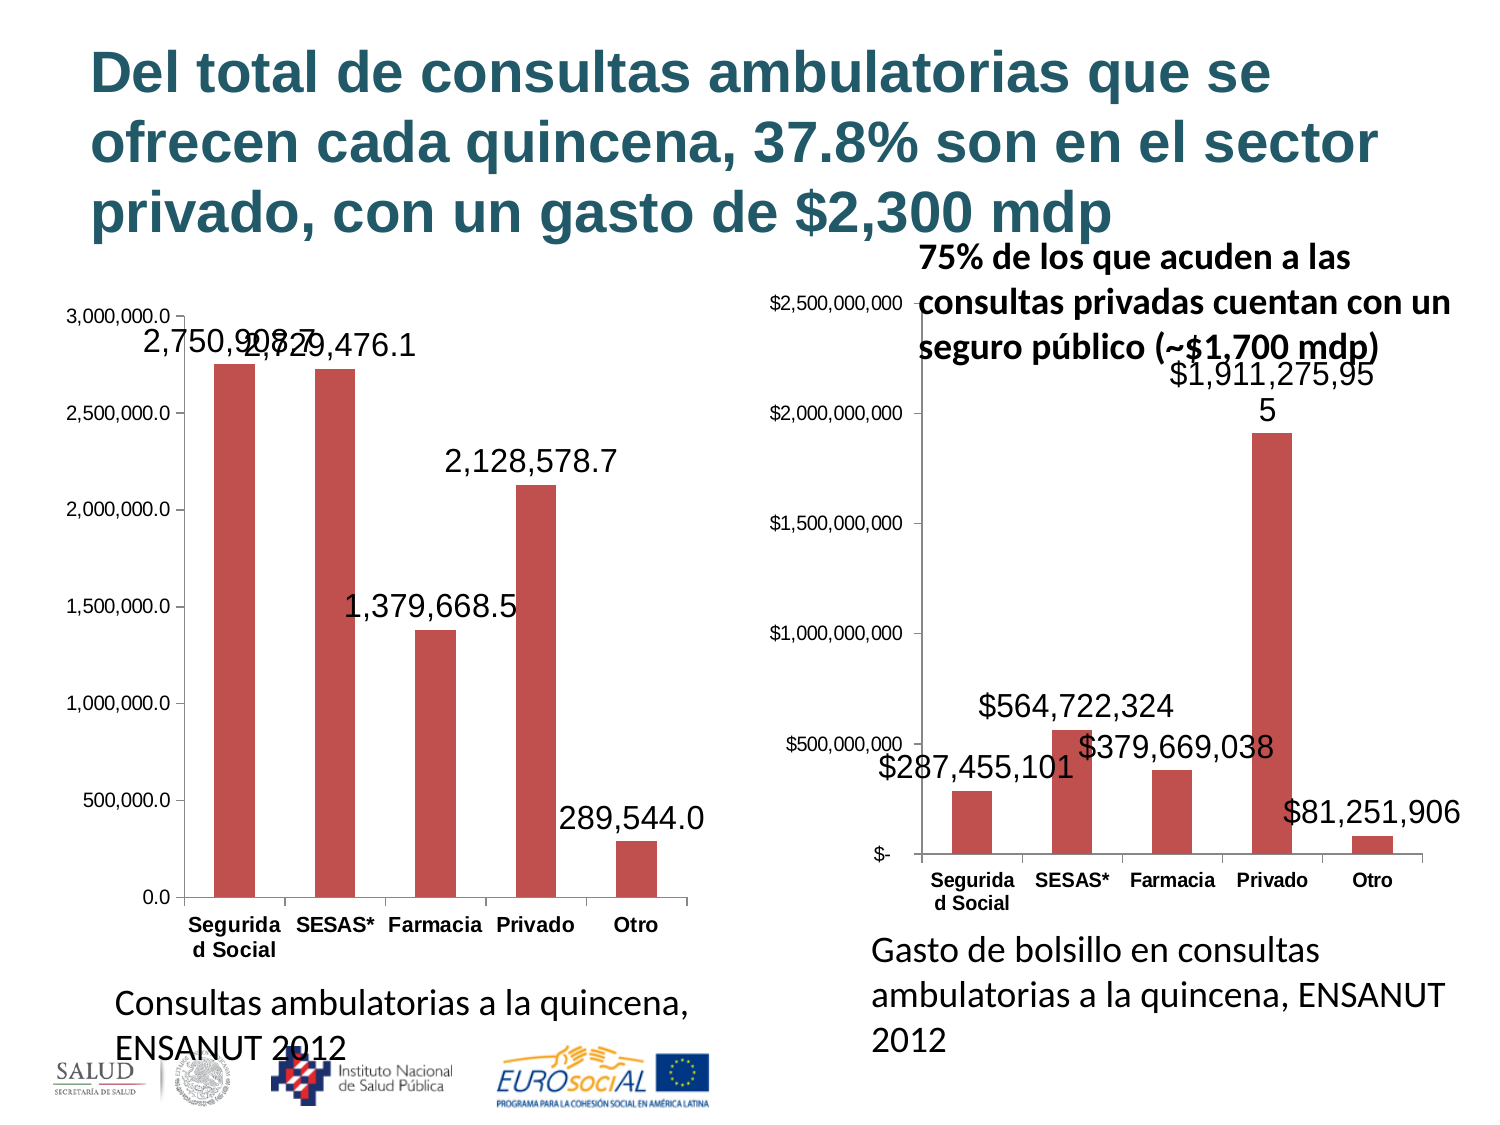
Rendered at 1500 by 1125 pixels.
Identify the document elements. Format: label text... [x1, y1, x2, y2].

title Del total de consultas ambulatorias que se ofrecen cada quincena, 37.8% son en el sector privado, con un gasto de $2,300 mdp [75, 45, 1425, 233]
text_box 75% de los que acuden a las consultas privadas cuentan con un seguro público (~$1,700 mdp) [903, 224, 1500, 375]
picture [53, 1041, 231, 1112]
chart [52, 290, 715, 977]
picture [490, 1076, 715, 1116]
text_box Consultas ambulatorias a la quincena, ENSANUT 2012 [100, 982, 715, 1076]
text_box Gasto de bolsillo en consultas ambulatorias a la quincena, ENSANUT 2012 [856, 936, 1471, 1068]
picture [271, 1076, 452, 1106]
chart [749, 278, 1471, 929]
